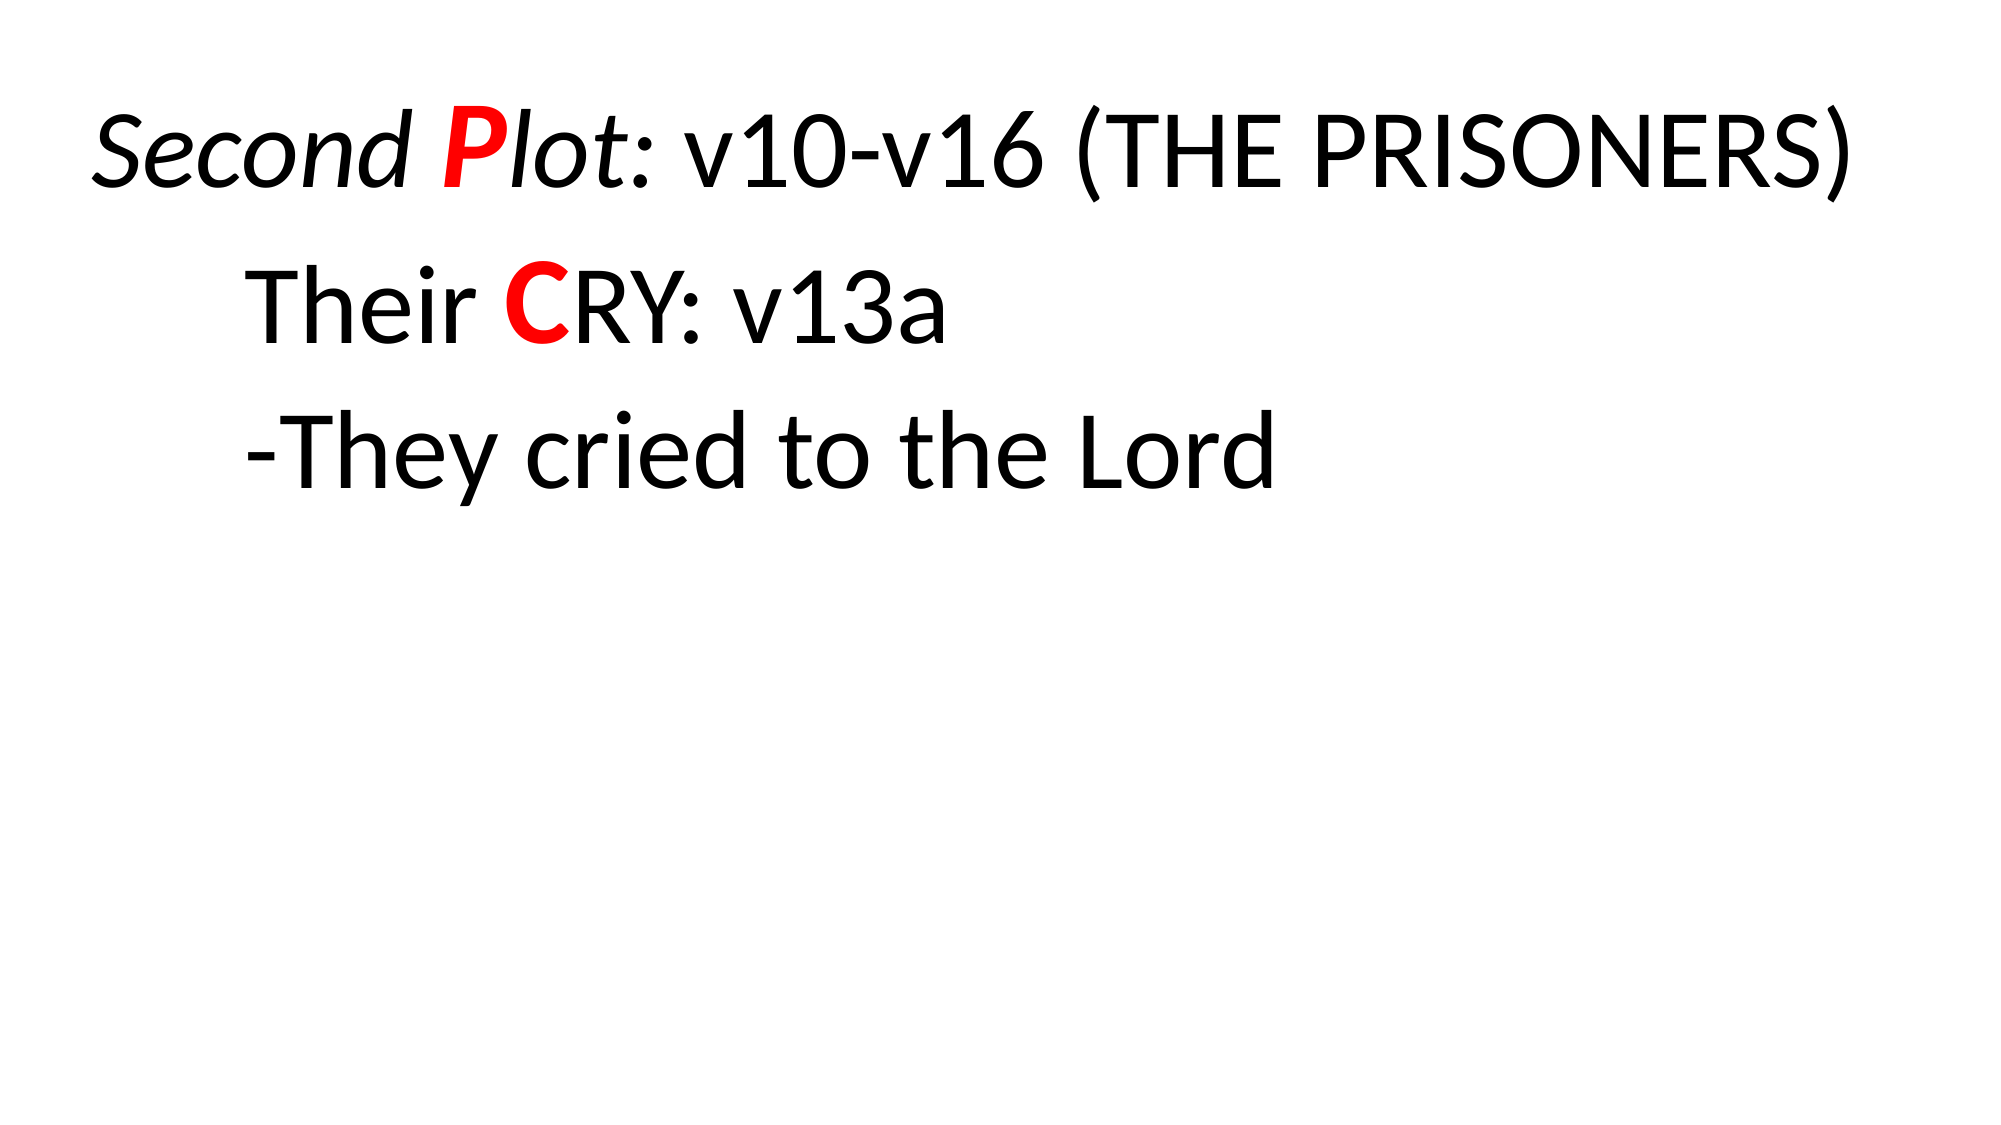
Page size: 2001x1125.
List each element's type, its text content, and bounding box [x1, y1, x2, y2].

list Second Plot: v10-v16 (THE PRISONERS) Their CRY: v13a -They cried to the Lord [76, 72, 1941, 1104]
